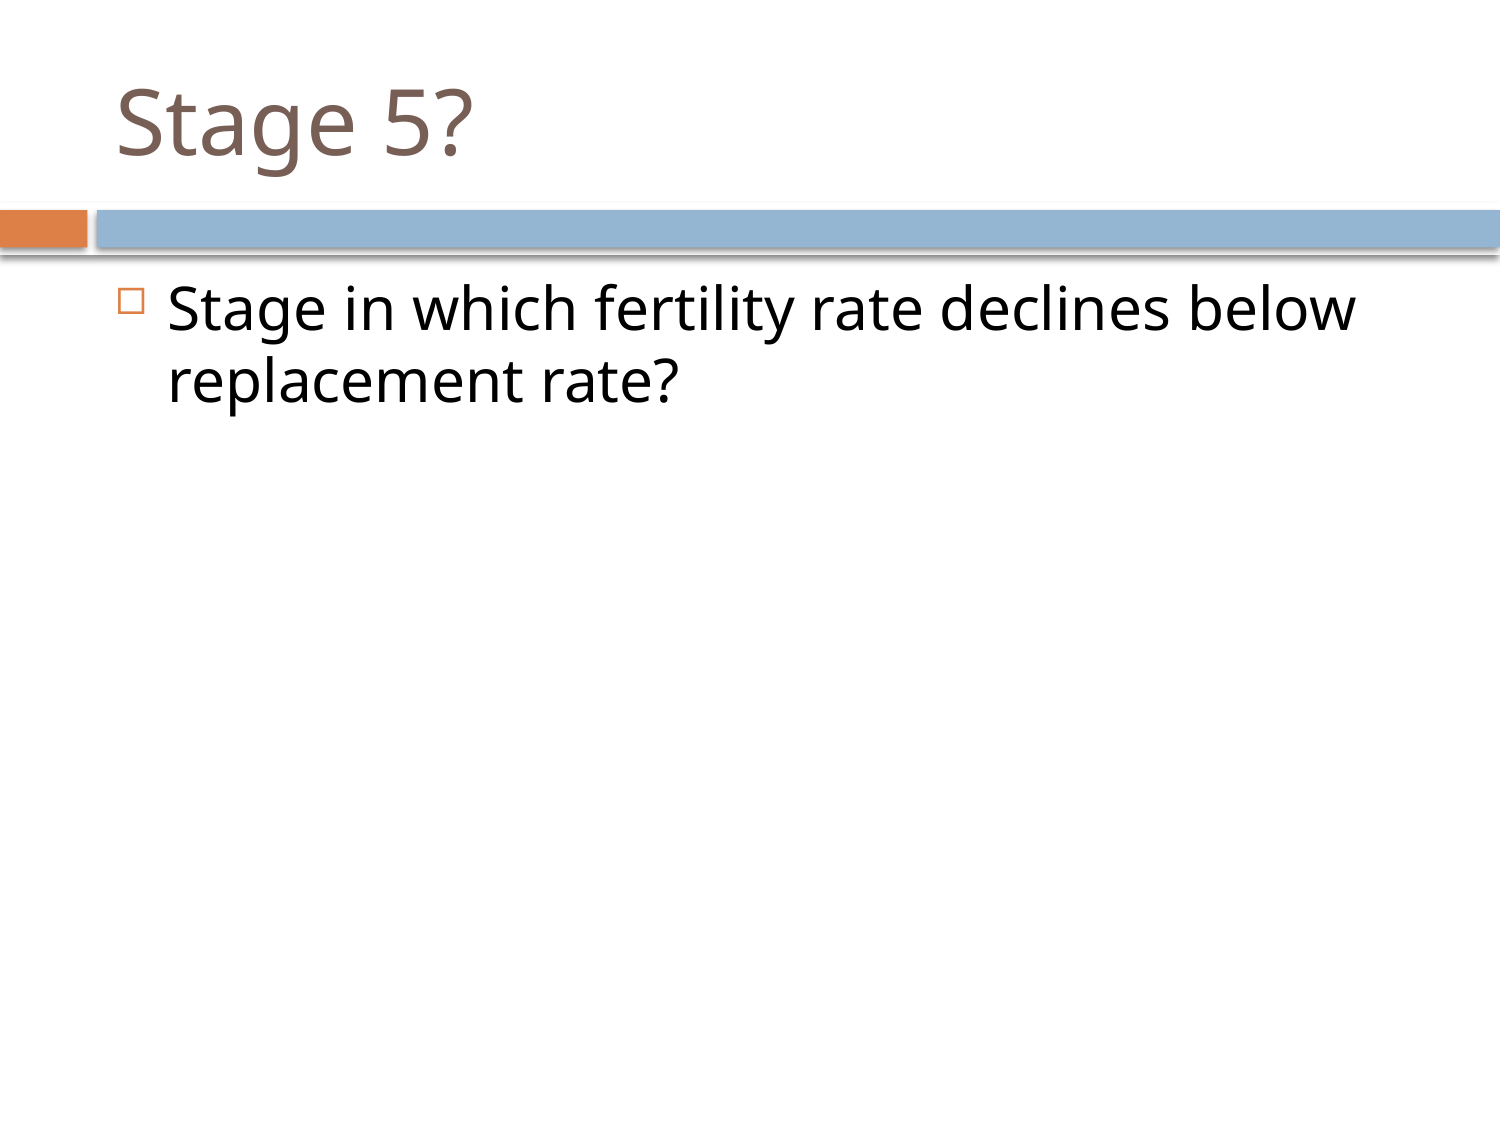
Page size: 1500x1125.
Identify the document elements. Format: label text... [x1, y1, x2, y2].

title Stage 5? [100, 37, 1438, 200]
list Stage in which fertility rate declines below replacement rate? [100, 262, 1438, 1000]
